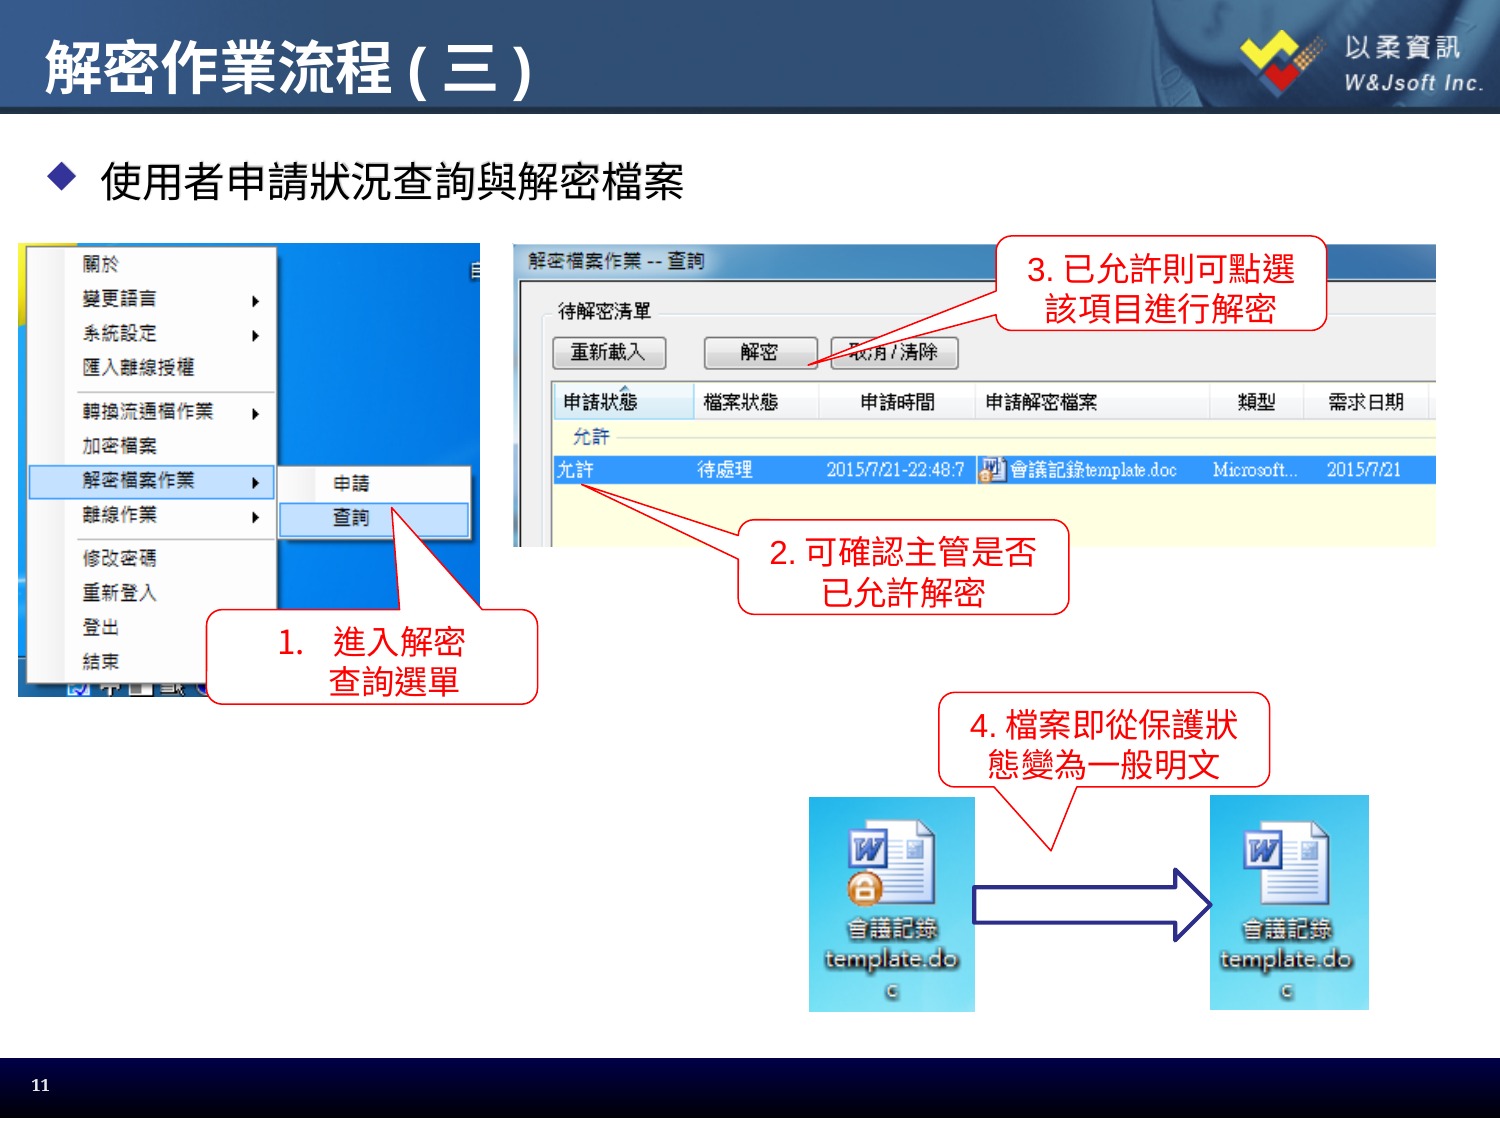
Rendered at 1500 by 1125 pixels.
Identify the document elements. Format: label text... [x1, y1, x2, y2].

picture [808, 796, 975, 1012]
text_box 3.已允許則可點選該項目進行解密 [1000, 235, 1323, 241]
title 解密作業流程(三) [29, 15, 1282, 118]
picture [17, 243, 480, 697]
text_box [979, 867, 1205, 943]
picture [1210, 794, 1370, 1010]
text_box 4.檔案即從保護狀態變為一般明文 [938, 692, 1270, 851]
picture [512, 243, 1437, 547]
picture [0, 0, 1500, 114]
text_box 使用者申請狀況查詢與解密檔案 [29, 153, 1294, 1035]
text_box 進入解密 查詢選單 [479, 609, 538, 705]
text_box 2.可確認主管是否已允許解密 [731, 556, 1069, 615]
slide_number 11 [5, 1066, 66, 1106]
